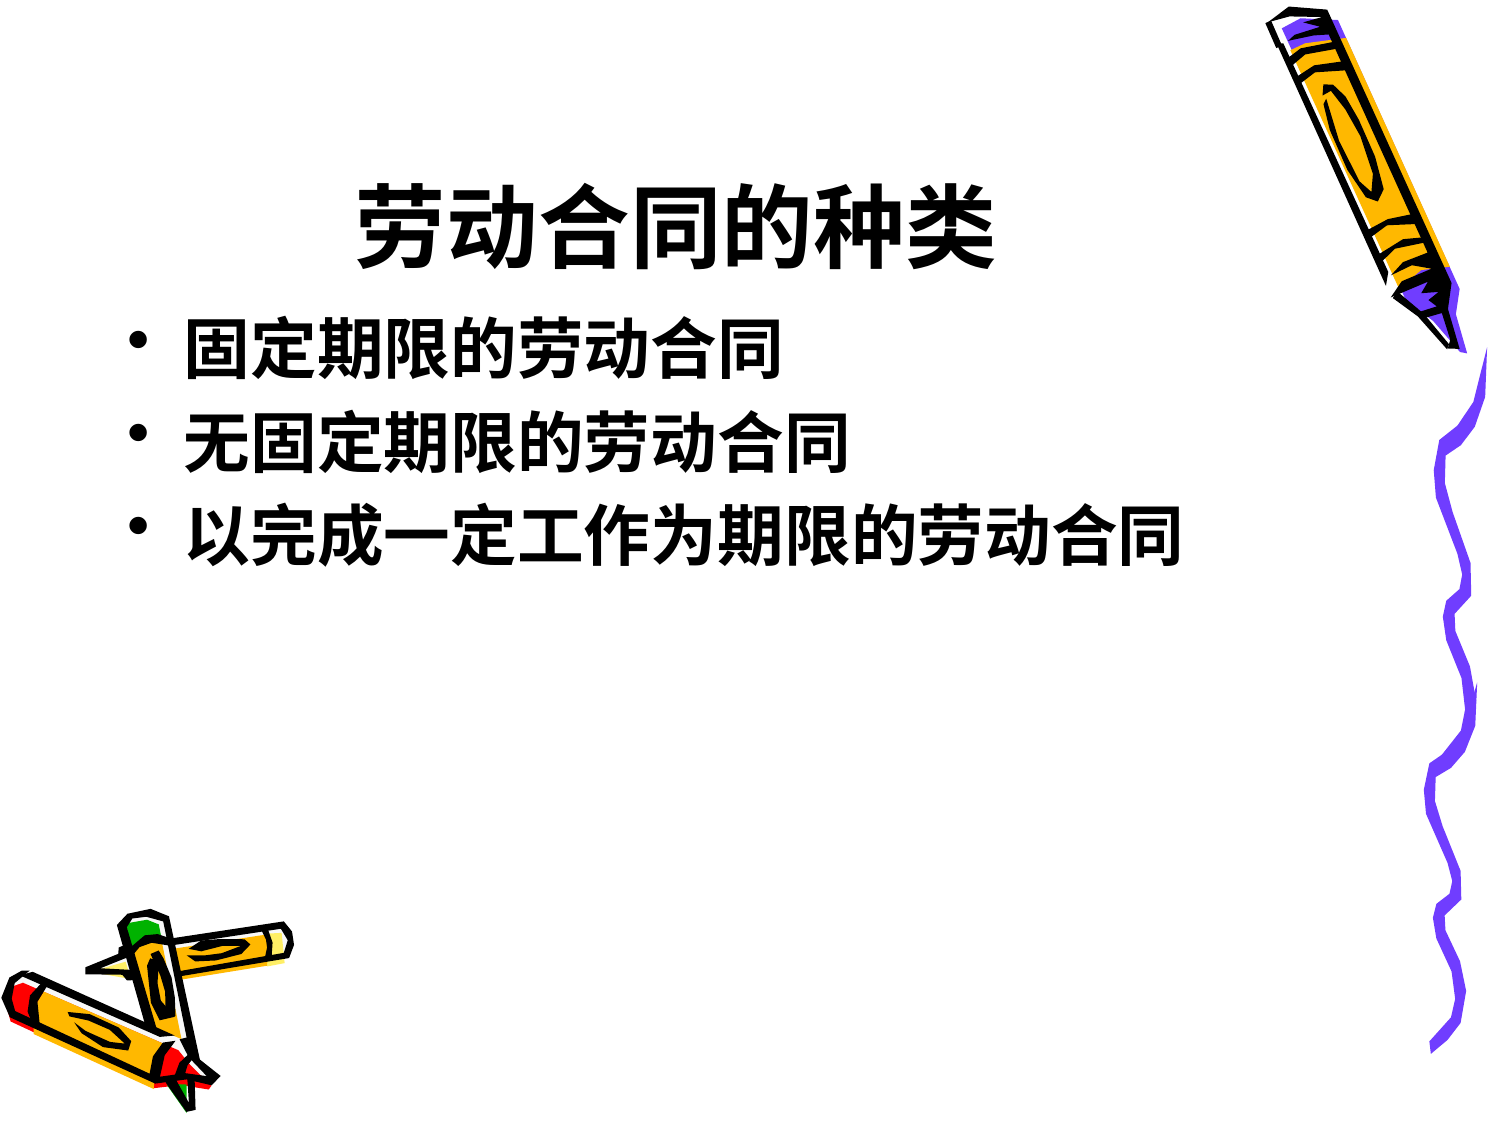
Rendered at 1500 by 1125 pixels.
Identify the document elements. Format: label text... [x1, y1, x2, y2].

list 固定期限的劳动合同 无固定期限的劳动合同 以完成一定工作为期限的劳动合同 [112, 299, 1376, 901]
title 劳动合同的种类 [112, 24, 1240, 288]
